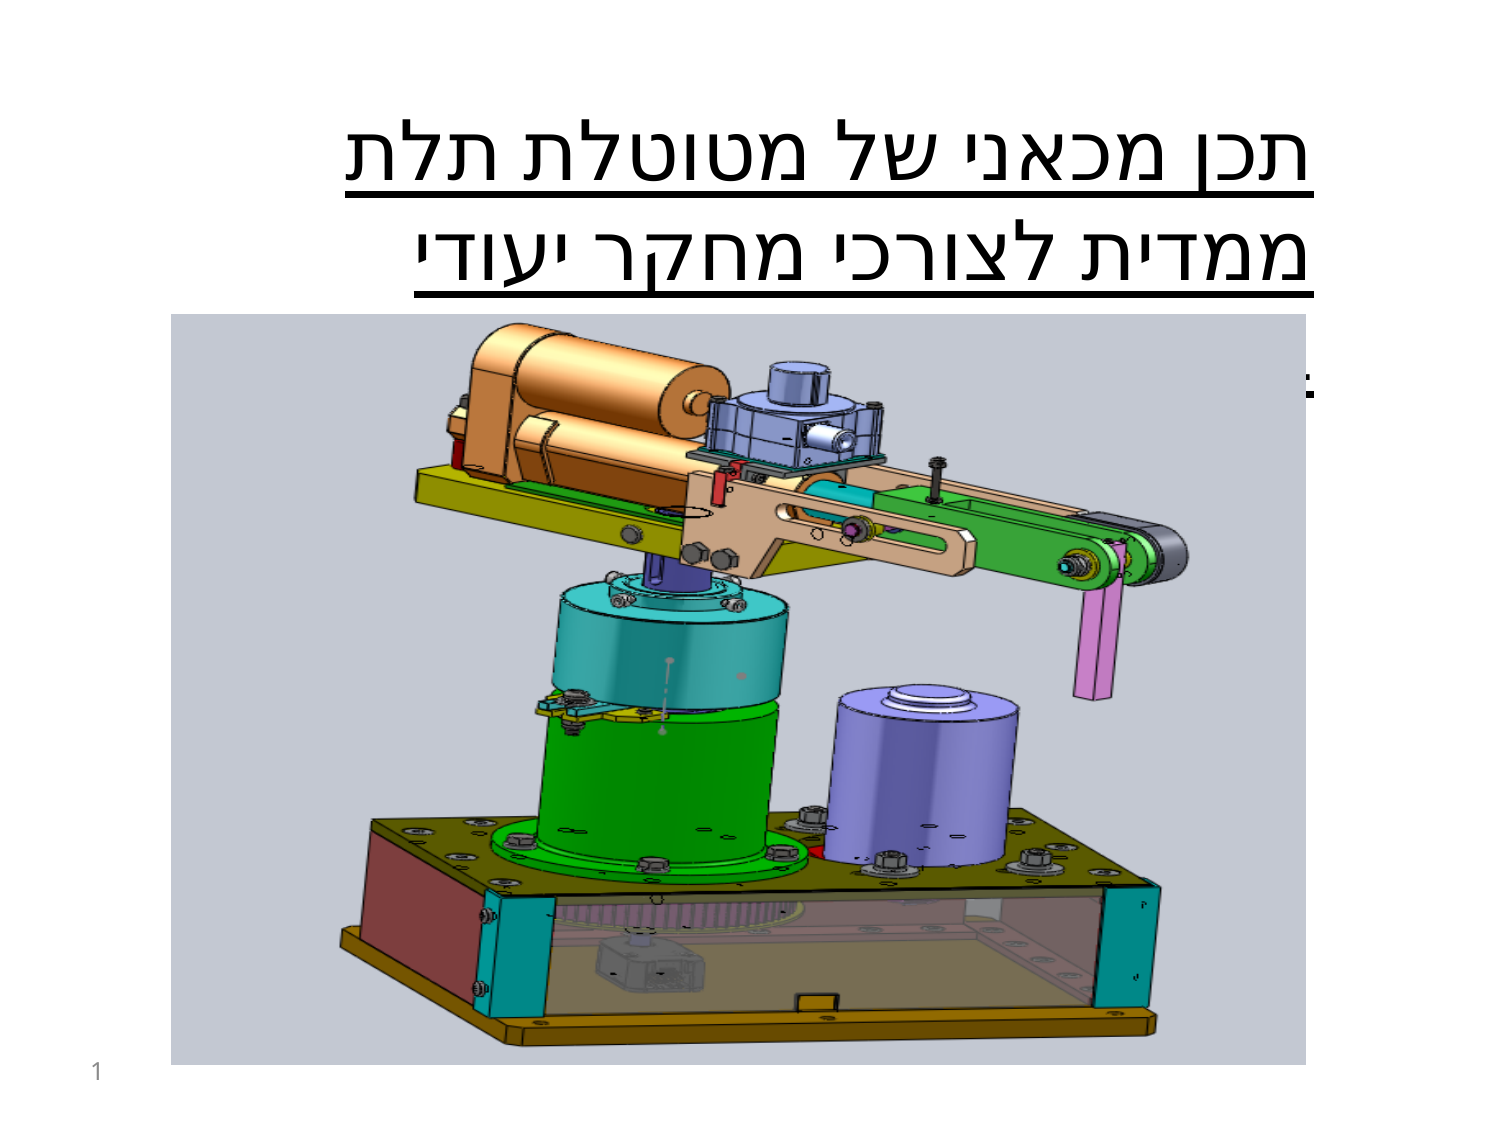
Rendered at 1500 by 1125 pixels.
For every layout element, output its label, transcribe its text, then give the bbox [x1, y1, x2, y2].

text_box תכן מכאני של מטוטלת תלת ממדית לצורכי מחקר יעודי בתחום הבקרה. [159, 90, 1329, 405]
picture [170, 314, 1306, 1066]
slide_number 1 [75, 1042, 425, 1103]
